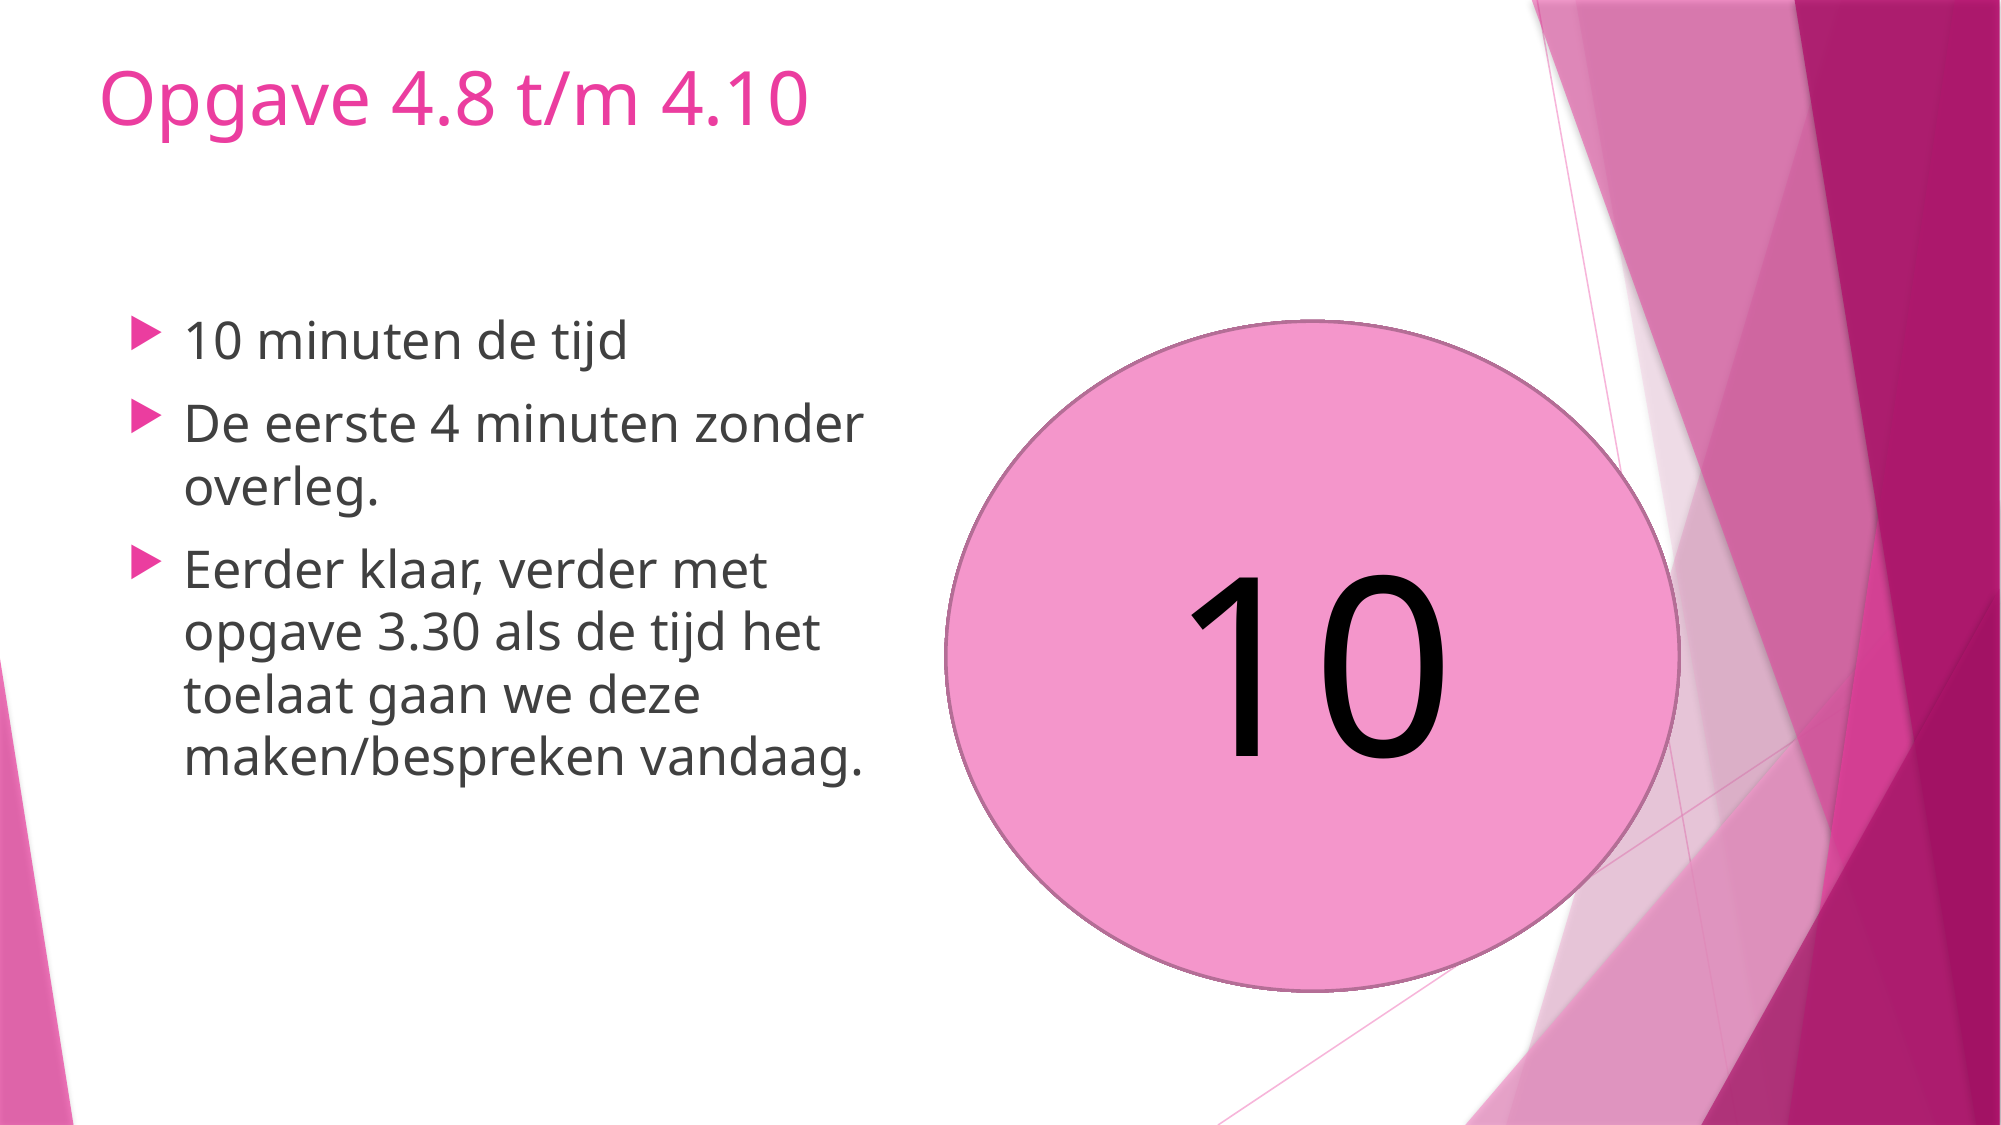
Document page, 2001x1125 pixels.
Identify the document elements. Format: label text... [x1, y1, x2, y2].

text_box 10 [944, 319, 1681, 993]
list 10 minuten de tijd De eerste 4 minuten zonder overleg. Eerder klaar, verder met opgave 3.30 als de tijd het toelaat gaan we deze maken/bespreken vandaag. [112, 299, 896, 992]
title Opgave 4.8 t/m 4.10 [83, 42, 1494, 260]
